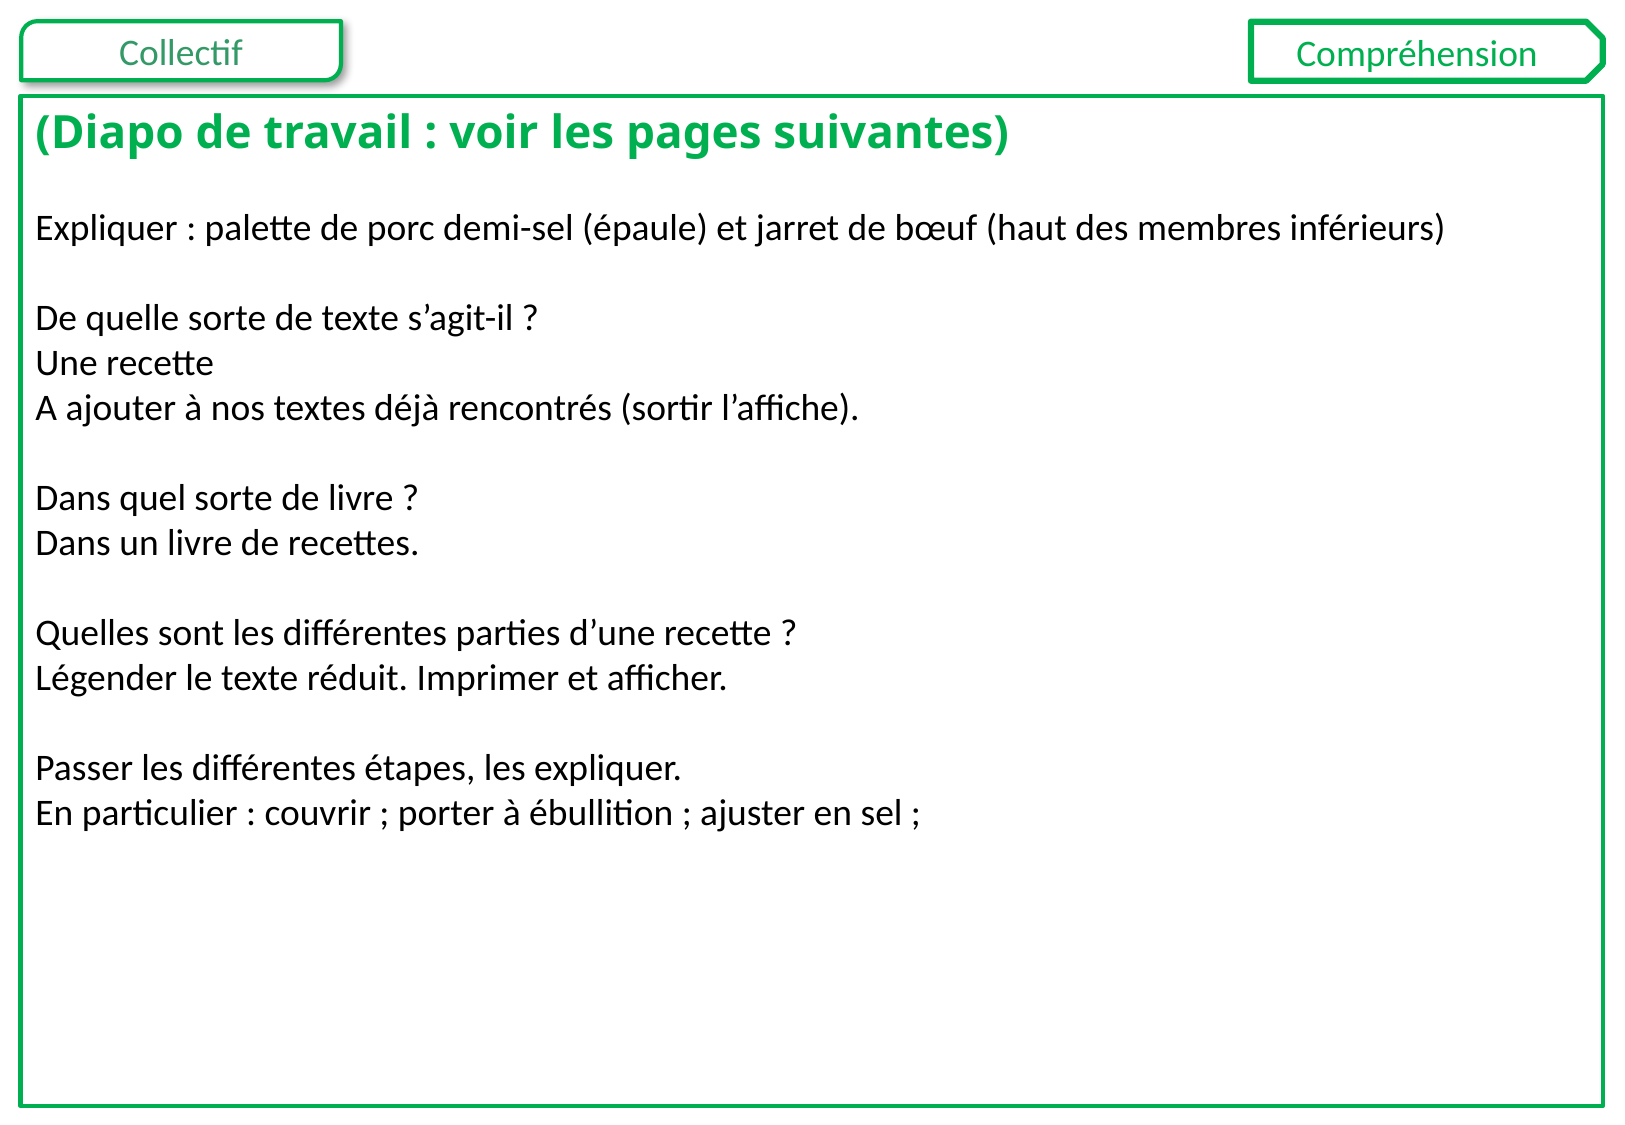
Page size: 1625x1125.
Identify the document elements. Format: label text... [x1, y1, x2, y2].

list Compréhension [1250, 21, 1584, 81]
list (Diapo de travail : voir les pages suivantes) Expliquer : palette de porc demi-sel (épaule) et jarret de bœuf (haut des membres inférieurs) De quelle sorte de texte s’agit-il ? Une recette A ajouter à nos textes déjà rencontrés (sortir l’affiche). Dans quel sorte de livre ? Dans un livre de recettes. Quelles sont les différentes parties d’une recette ? Légender le texte réduit. Imprimer et afficher. Passer les différentes étapes, les expliquer. En particulier : couvrir ; porter à ébullition ; ajuster en sel ; [18, 94, 1605, 1108]
